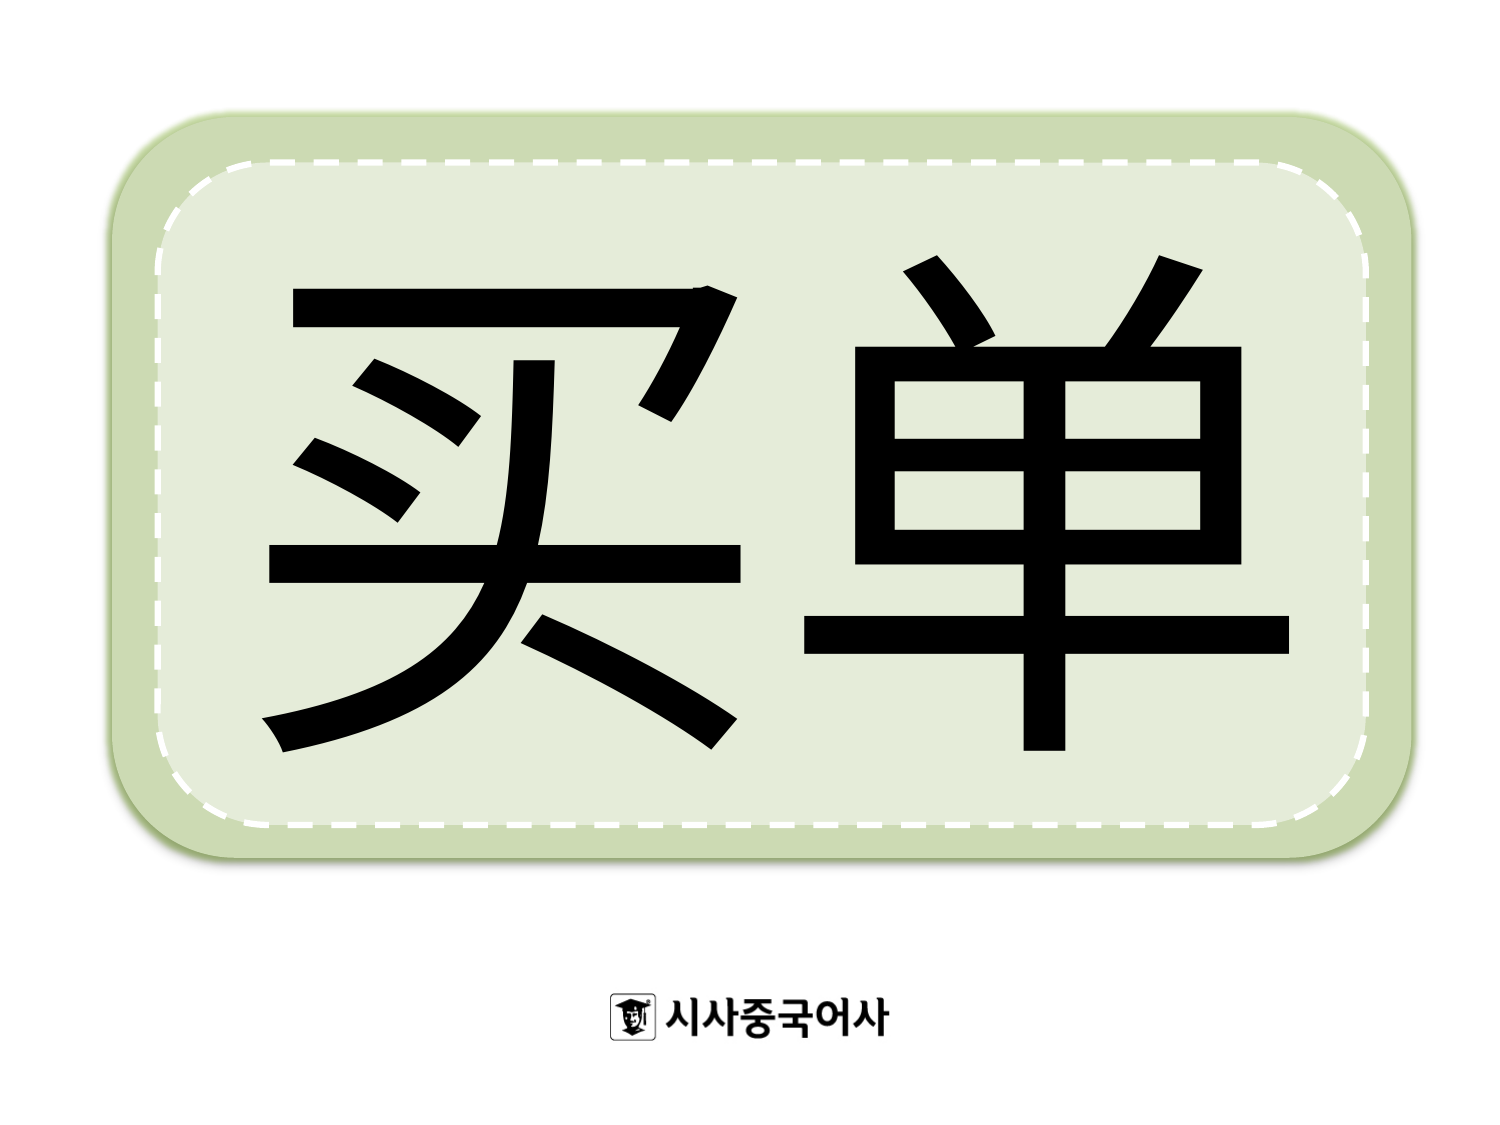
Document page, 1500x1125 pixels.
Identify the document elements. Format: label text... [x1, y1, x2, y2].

picture [602, 987, 898, 1047]
text_box 买单 [171, 160, 1380, 824]
